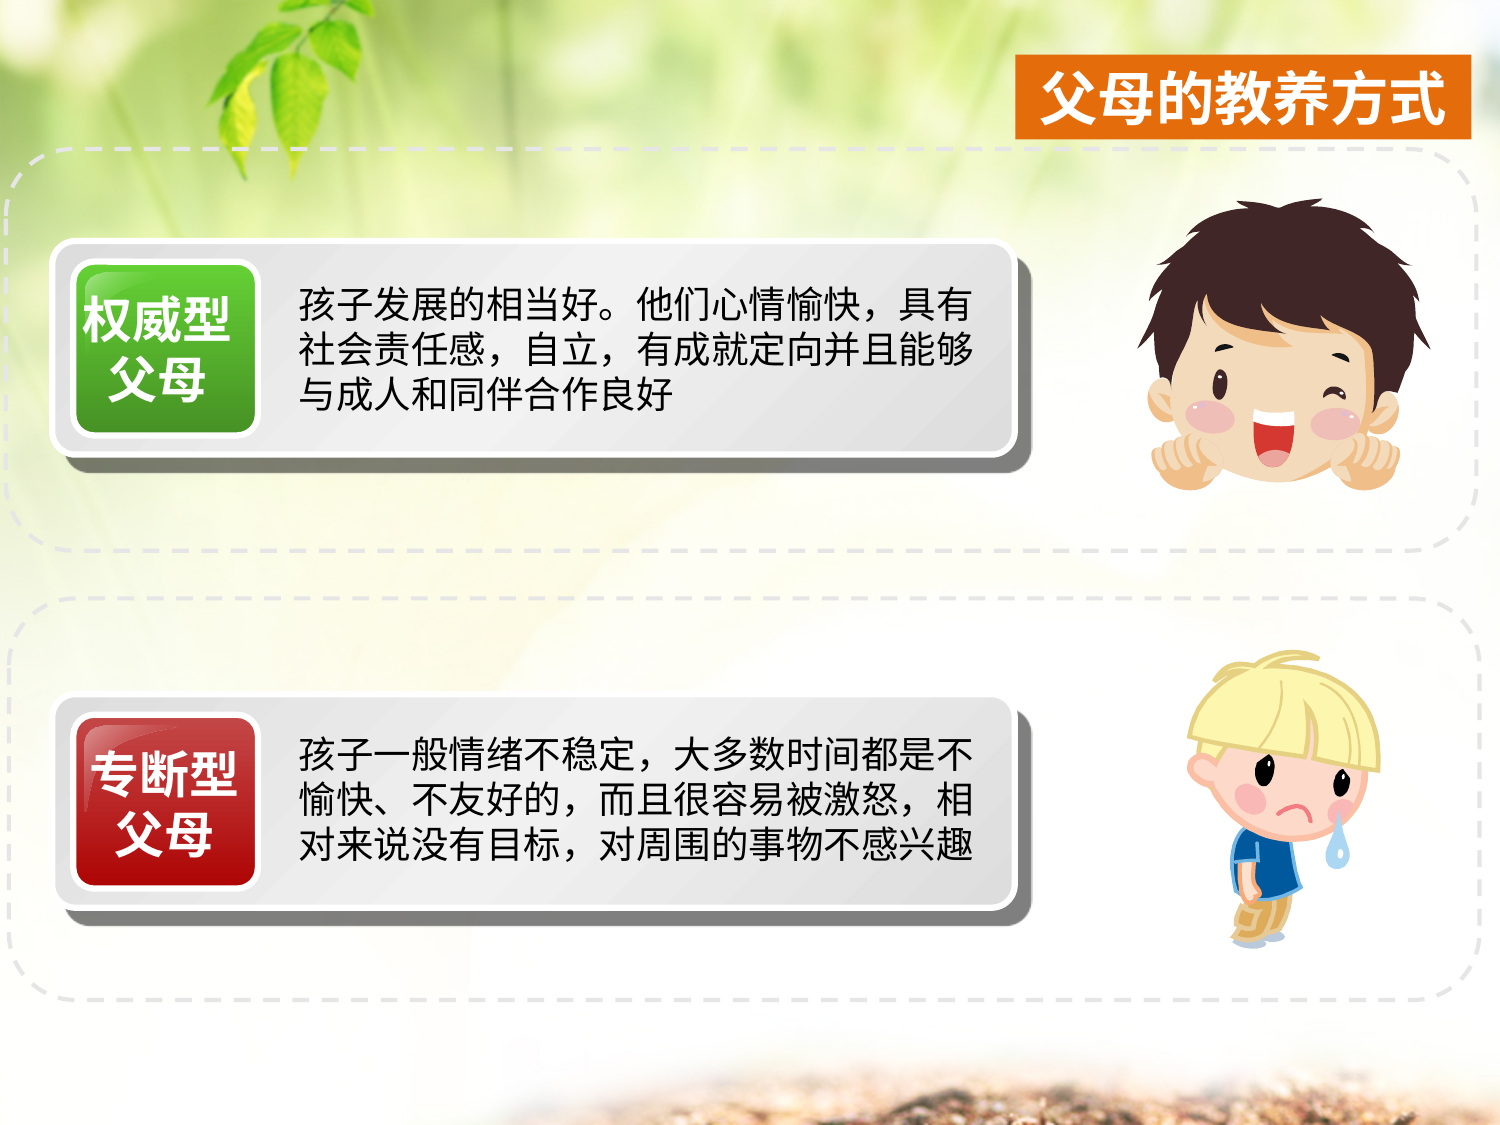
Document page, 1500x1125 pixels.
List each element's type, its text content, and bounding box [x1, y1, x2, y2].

text_box [3, 146, 1479, 553]
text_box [51, 240, 1015, 455]
text_box 父母的教养方式 [1015, 54, 1472, 140]
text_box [51, 693, 1015, 908]
text_box [6, 596, 1482, 1003]
picture [0, 0, 1500, 1125]
